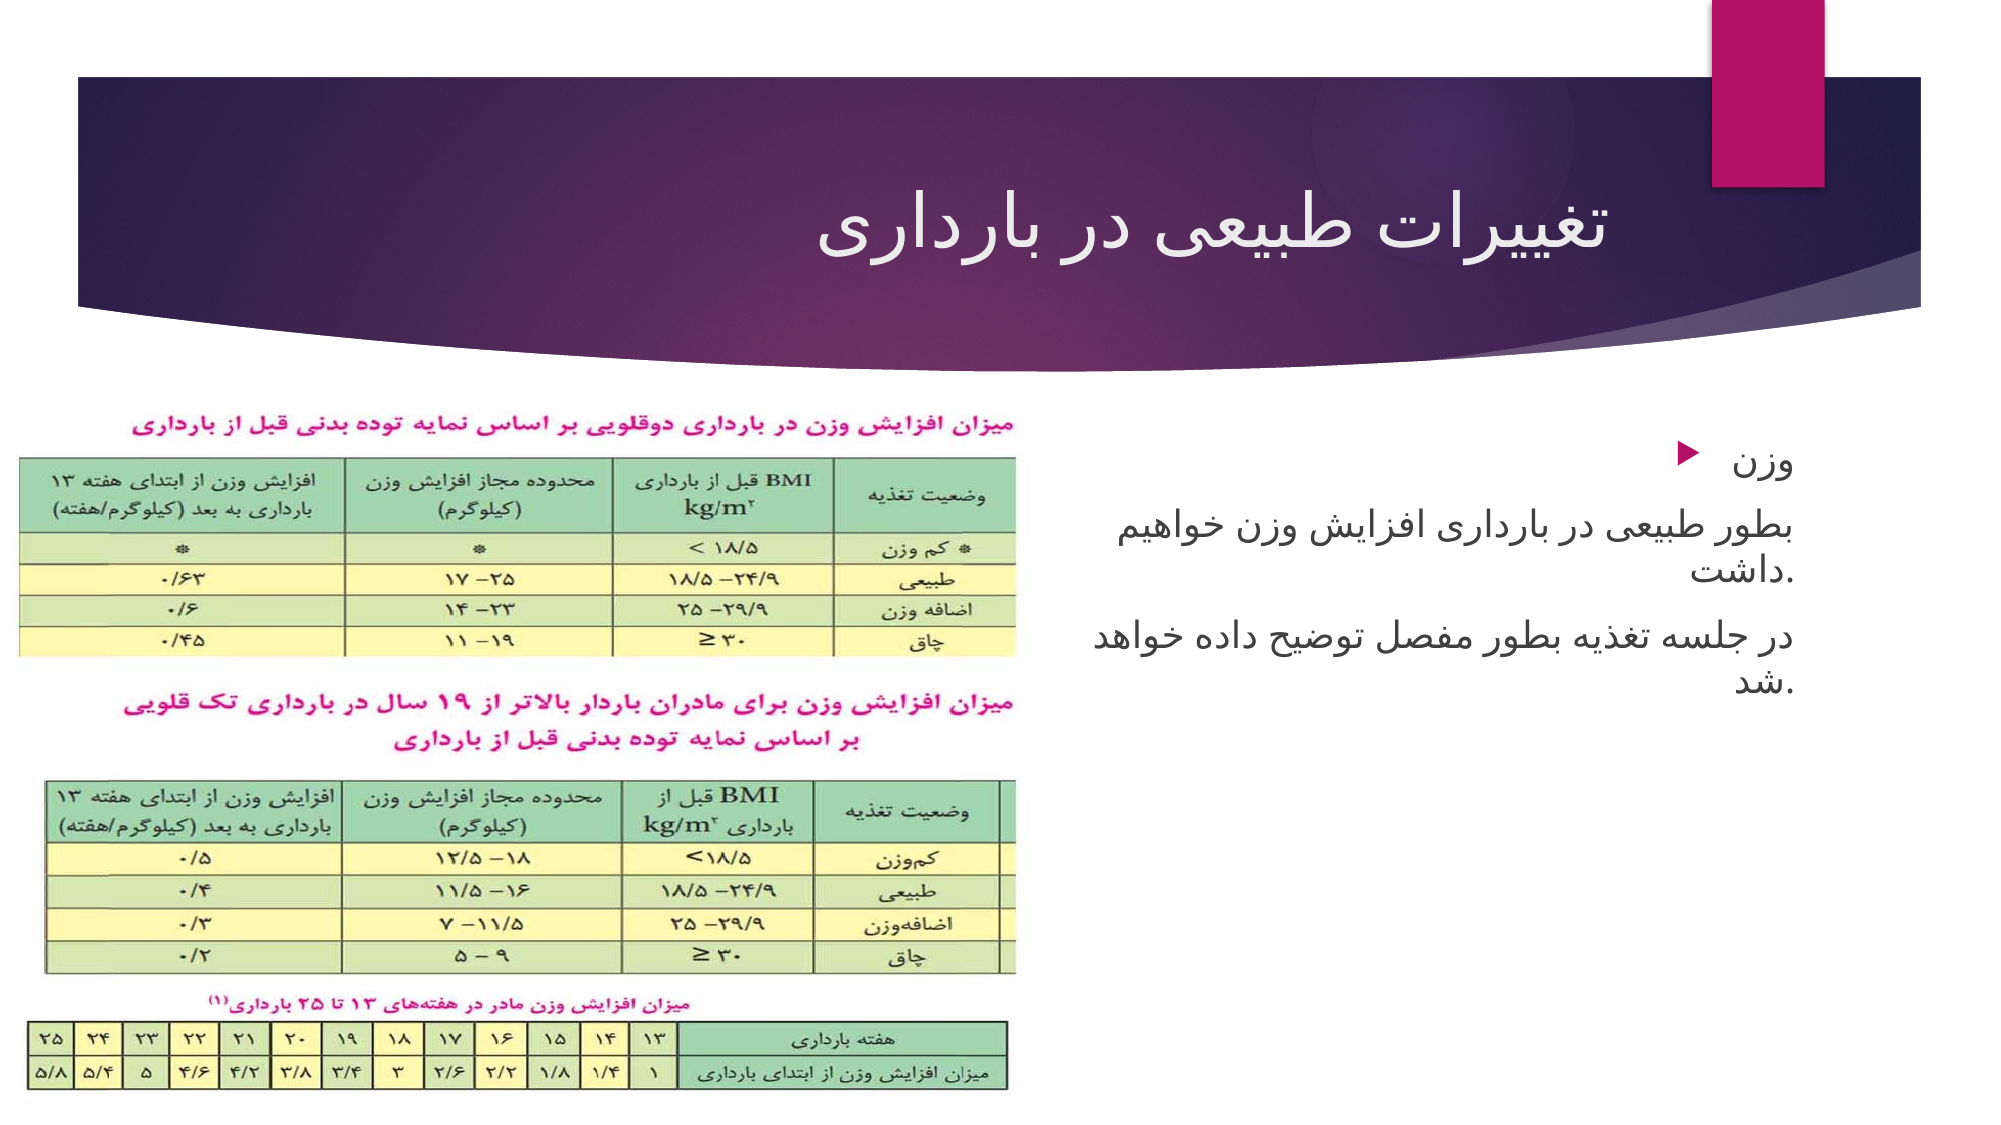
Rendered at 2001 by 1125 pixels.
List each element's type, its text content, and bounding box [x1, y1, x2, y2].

title تغییرات طبیعی در بارداری [189, 159, 1627, 276]
list وزن بطور طبیعی در بارداری افزایش وزن خواهیم داشت. در جلسه تغذیه بطور مفصل توضیح داده خواهد شد. [1047, 427, 1810, 988]
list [0, 392, 1042, 1125]
